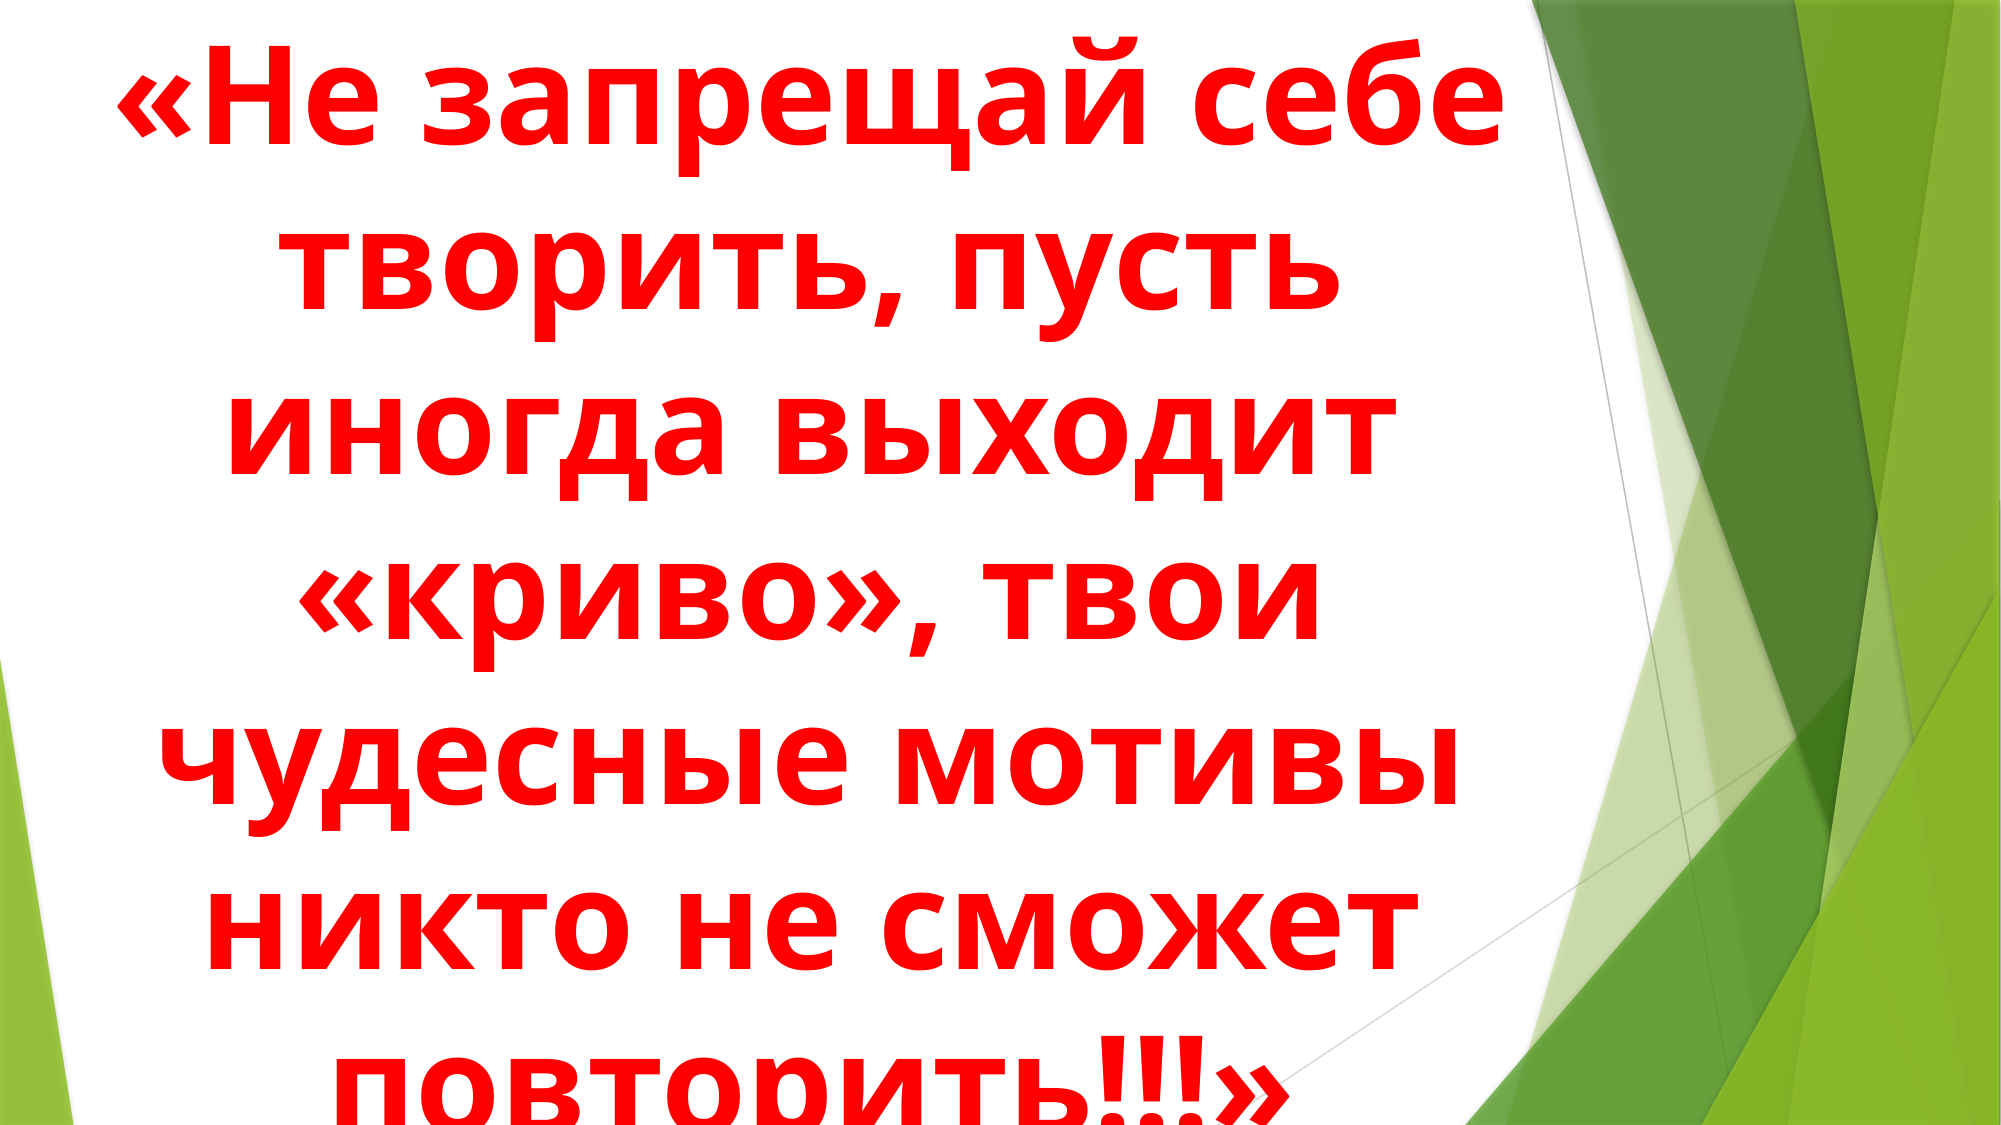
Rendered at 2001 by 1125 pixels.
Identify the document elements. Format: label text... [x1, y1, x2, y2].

list «Не запрещай себе творить, пусть иногда выходит «криво», твои чудесные мотивы никто не сможет повторить!!!» [0, 0, 1622, 1090]
